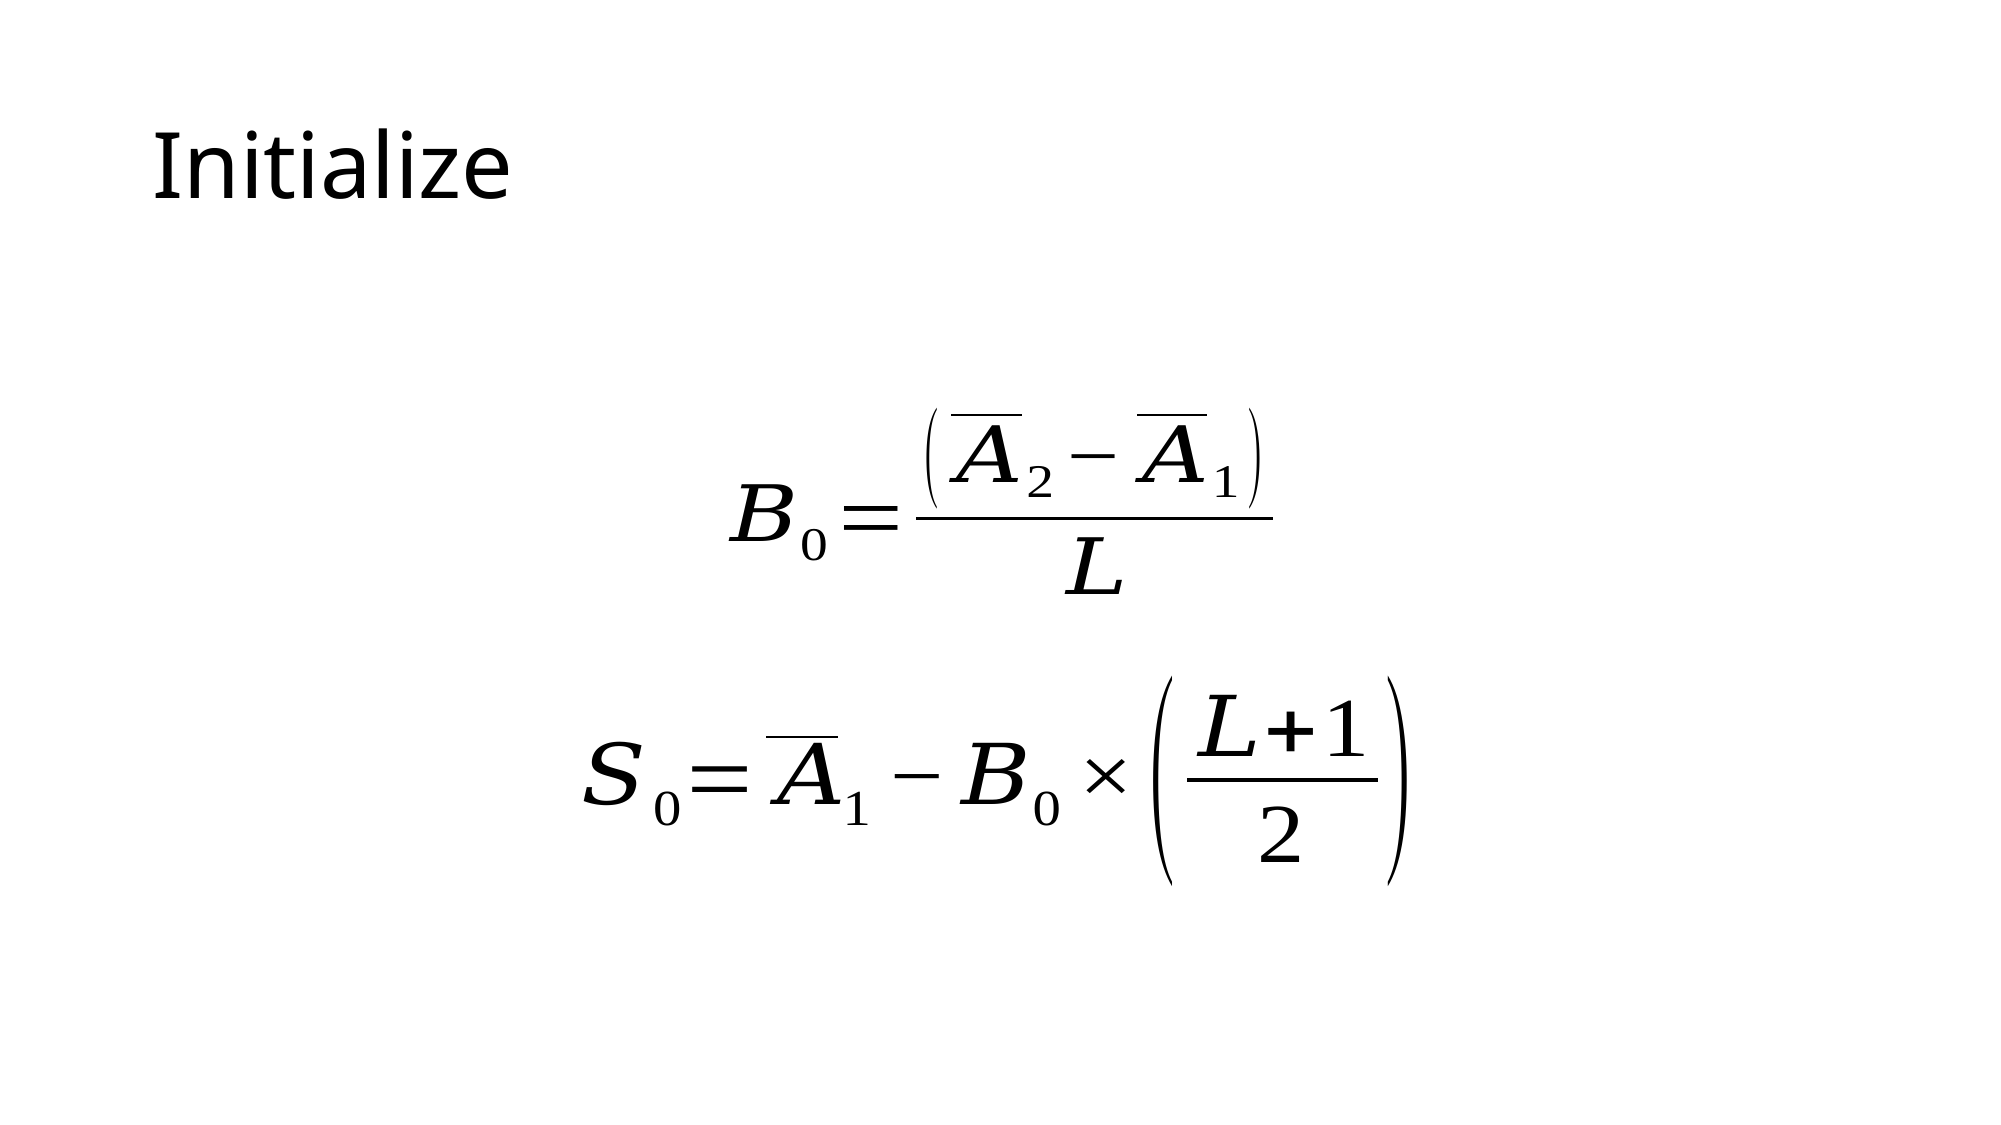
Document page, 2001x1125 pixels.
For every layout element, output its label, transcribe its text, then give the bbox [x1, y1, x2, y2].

title Initialize [137, 59, 1863, 278]
